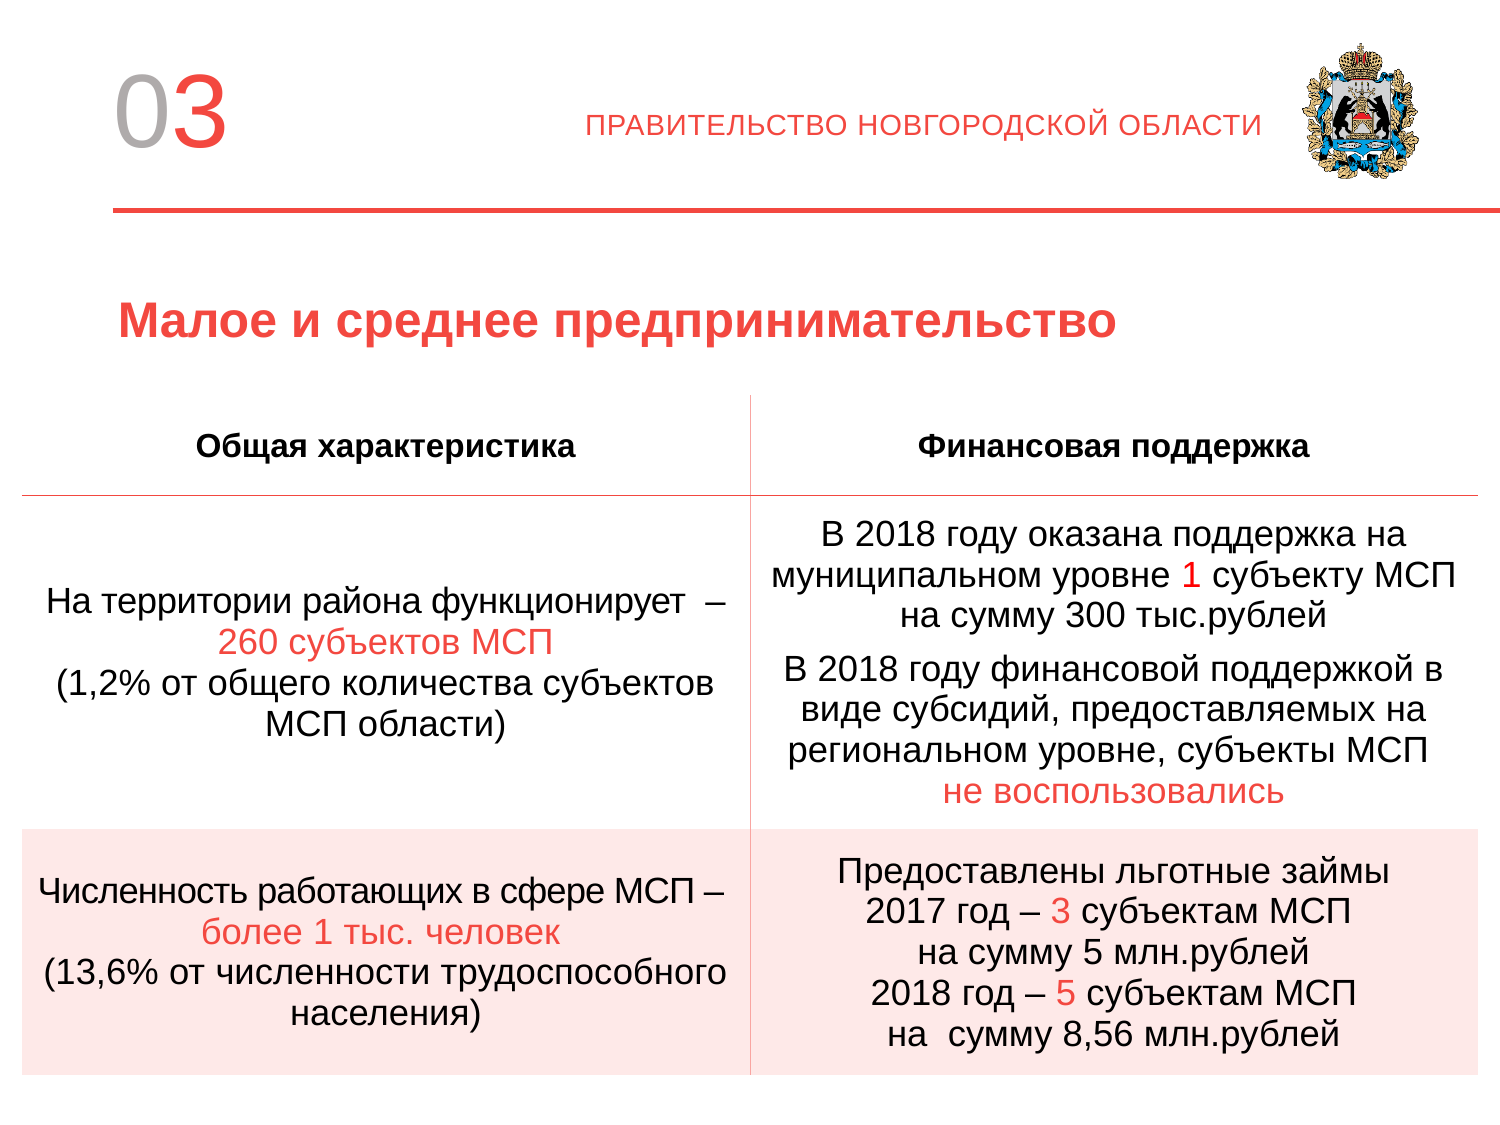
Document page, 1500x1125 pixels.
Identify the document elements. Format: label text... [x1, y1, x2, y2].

picture [1302, 43, 1419, 179]
table_cell На территории района функционирует – 260 субъектов МСП (1,2% от общего количества субъектов МСП области) [22, 496, 750, 829]
text_box Малое и среднее предпринимательство [103, 287, 1397, 395]
table_cell Численность работающих в сфере МСП – более 1 тыс. человек (13,6% от численности трудоспособного населения) [22, 829, 750, 1075]
text_box 03 [98, 36, 312, 177]
table_cell Предоставлены льготные займы 2017 год – 3 субъектам МСП на сумму 5 млн.рублей 2018 год – 5 субъектам МСП на сумму 8,56 млн.рублей [751, 829, 1478, 1075]
table_cell В 2018 году оказана поддержка на муниципальном уровне 1 субъекту МСП на сумму 300 тыс.рублей В 2018 году финансовой поддержкой в виде субсидий, предоставляемых на региональном уровне, субъекты МСП не воспользовались [751, 496, 1478, 829]
table_header Финансовая поддержка [751, 397, 1478, 495]
text_box ПРАВИТЕЛЬСТВО НОВГОРОДСКОЙ ОБЛАСТИ [570, 102, 1302, 147]
table_header Общая характеристика [22, 397, 750, 495]
